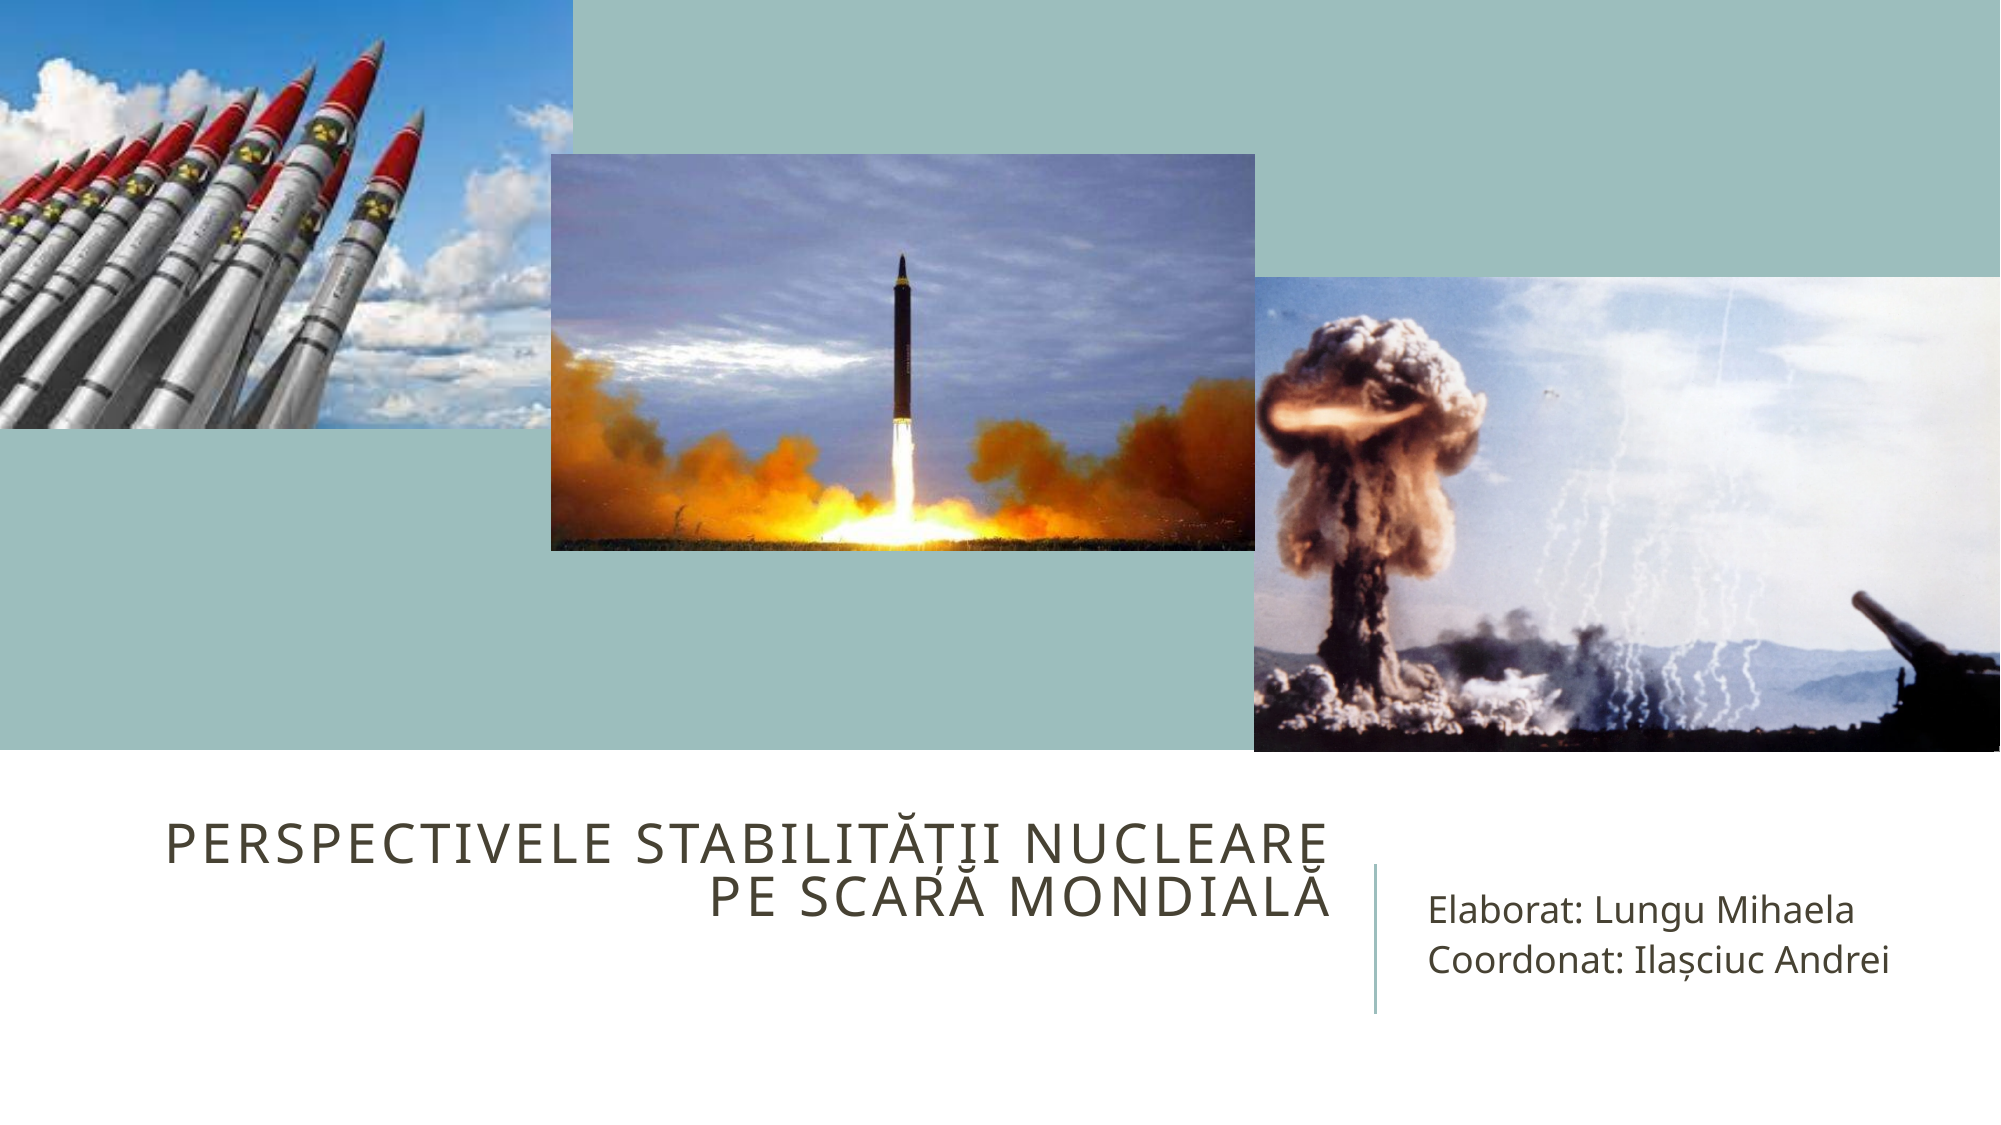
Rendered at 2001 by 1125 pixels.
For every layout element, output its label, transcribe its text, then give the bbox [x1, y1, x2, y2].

subtitle Elaborat: Lungu Mihaela Coordonat: Ilașciuc Andrei [1412, 813, 1938, 1054]
picture [0, 0, 2000, 752]
title Perspectivele stabilității nucleare pe scară mondială [75, 813, 1350, 1054]
